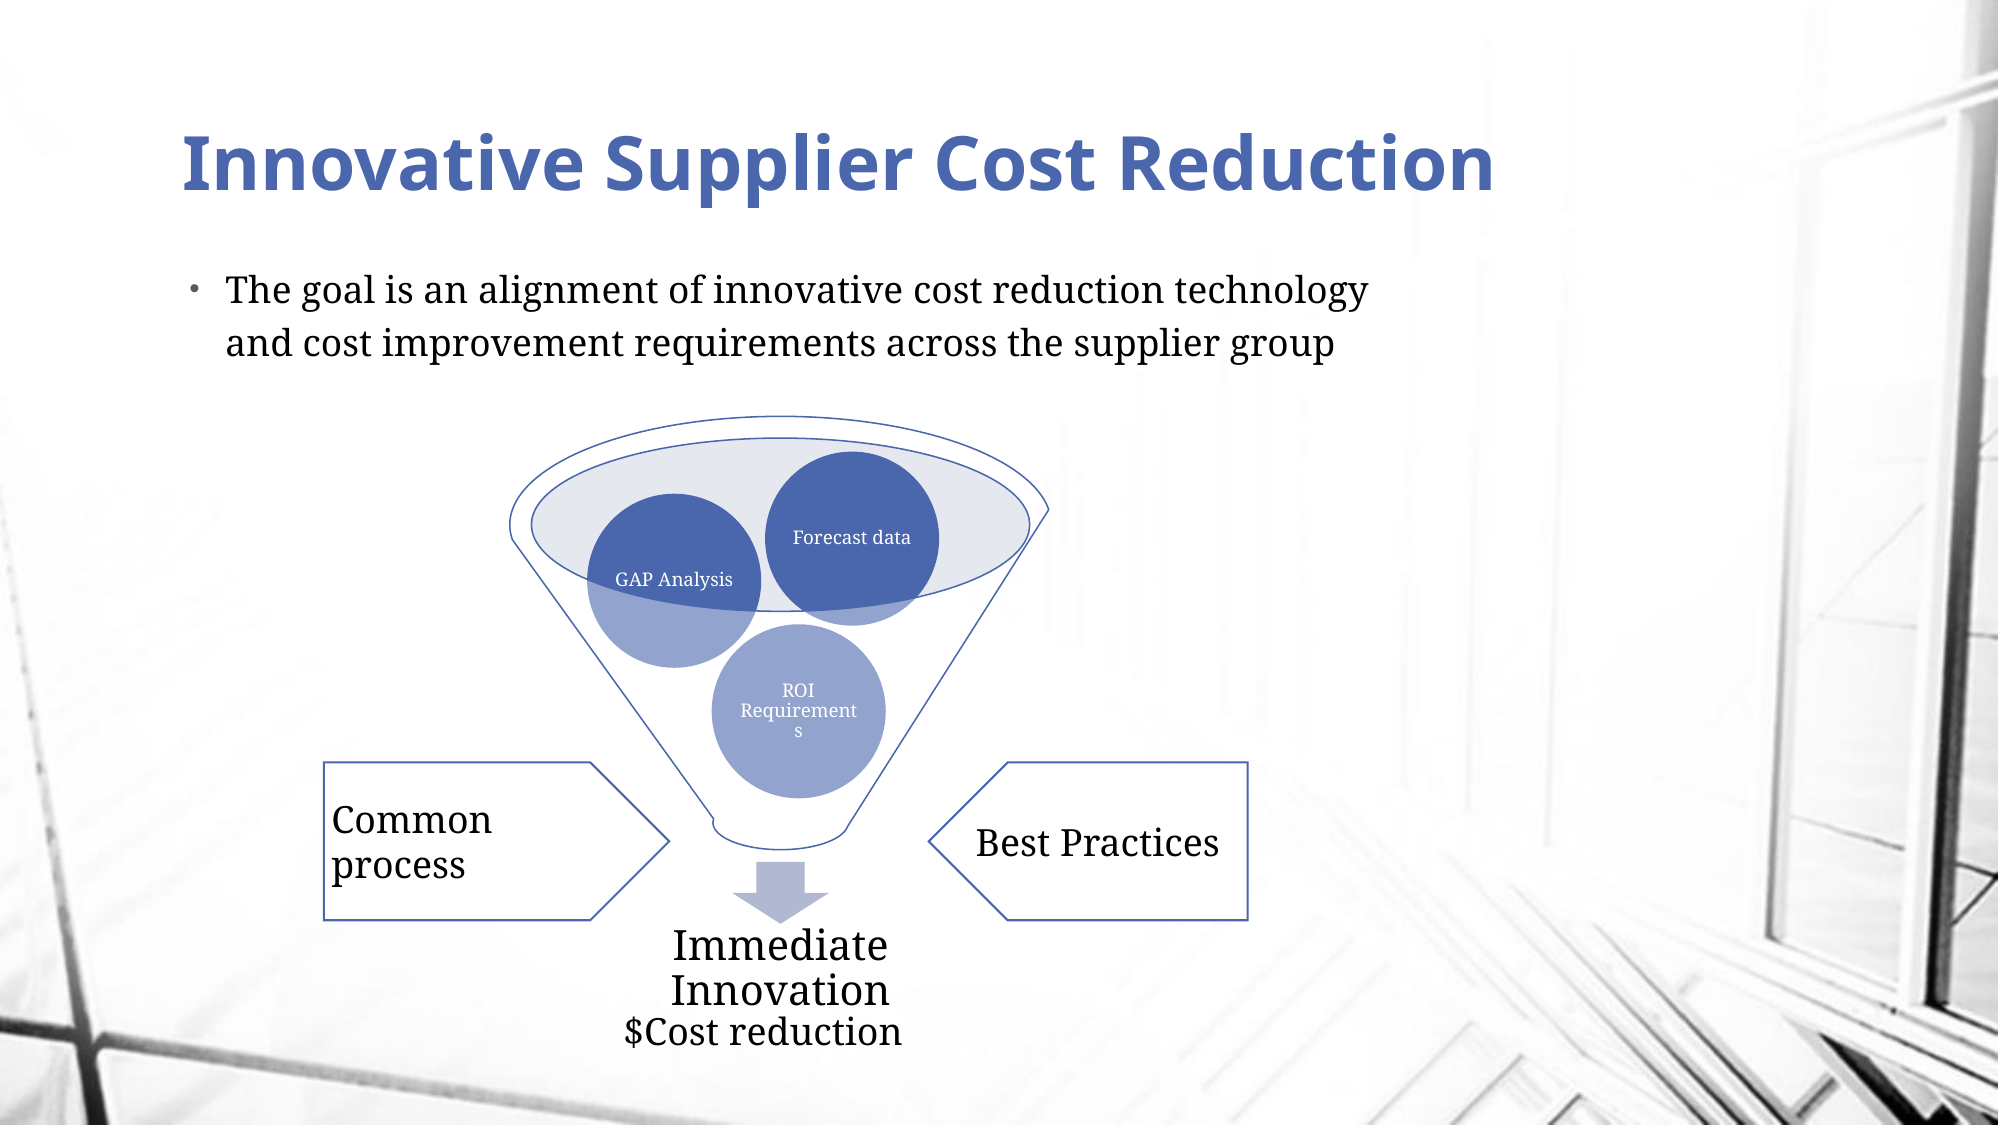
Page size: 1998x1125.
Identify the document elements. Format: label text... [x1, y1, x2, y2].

list The goal is an alignment of innovative cost reduction technology and cost improvement requirements across the supplier group [174, 249, 1387, 376]
text_box $Cost reduction [548, 1032, 989, 1061]
title Innovative Supplier Cost Reduction [174, 86, 1601, 214]
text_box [291, 412, 1271, 1032]
picture [0, 0, 1998, 1125]
